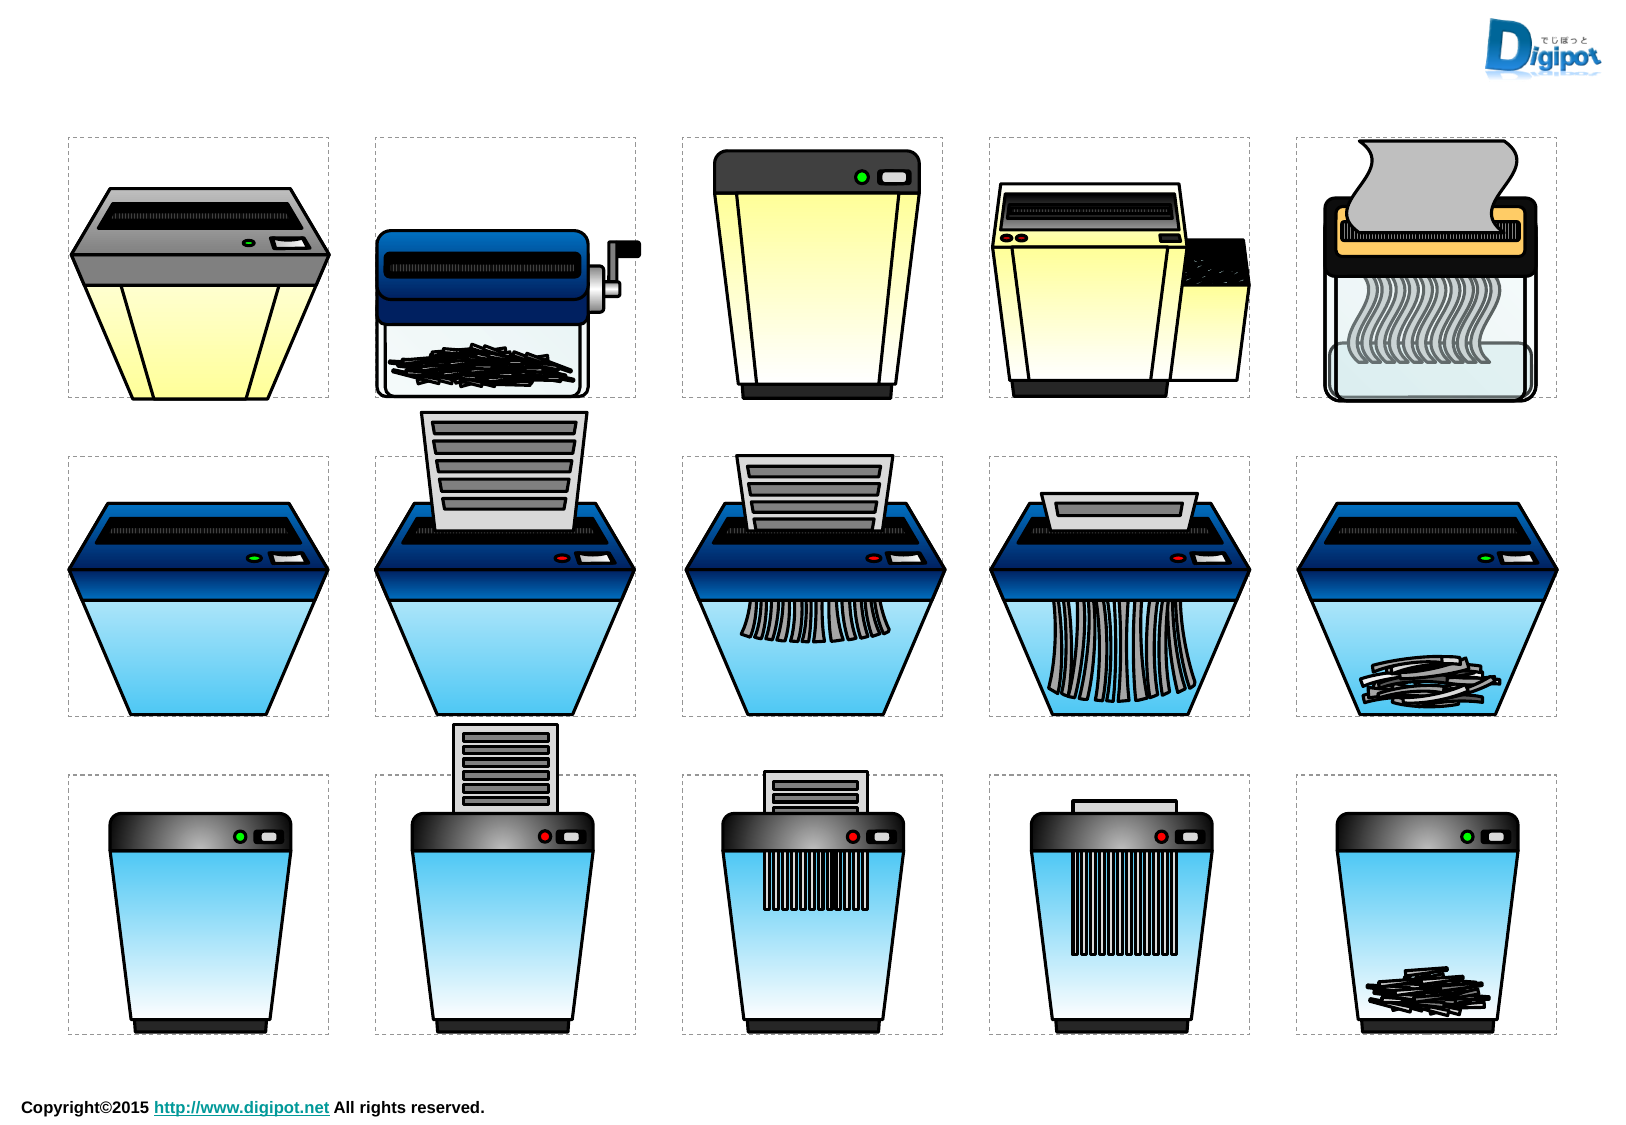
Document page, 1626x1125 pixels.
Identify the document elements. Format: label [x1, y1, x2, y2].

text_box [714, 150, 920, 399]
picture [1485, 18, 1602, 82]
text_box [992, 183, 1250, 397]
text_box [722, 771, 904, 1033]
text_box [1324, 140, 1537, 402]
text_box [71, 188, 330, 400]
text_box [1336, 813, 1519, 1033]
text_box [68, 503, 329, 715]
text_box [109, 813, 292, 1033]
text_box [375, 412, 635, 715]
text_box [411, 724, 594, 1033]
text_box [990, 493, 1250, 715]
text_box [685, 455, 946, 715]
text_box [376, 230, 640, 397]
text_box [1031, 800, 1213, 1033]
text_box [1298, 503, 1558, 715]
